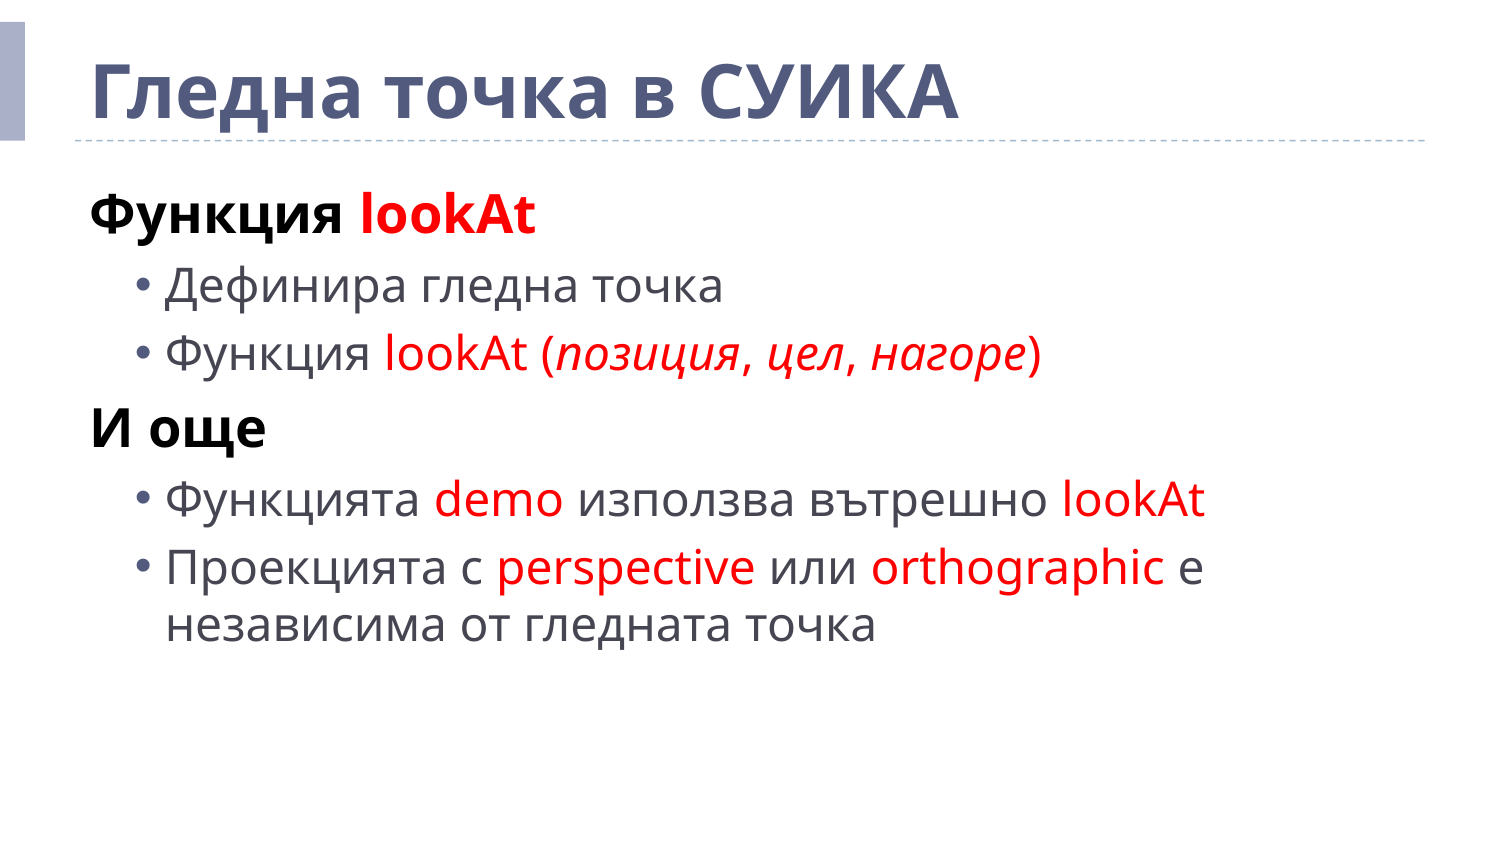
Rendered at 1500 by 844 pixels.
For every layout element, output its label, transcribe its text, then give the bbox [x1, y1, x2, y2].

list Функция lookAt Дефинира гледна точка Функция lookAt (позиция, цел, нагоре) И още Функцията demo използва вътрешно lookAt Проекцията с perspective или orthographic е независима от гледната точка [75, 171, 1475, 835]
title Гледна точка в СУИКА [75, 18, 1475, 141]
